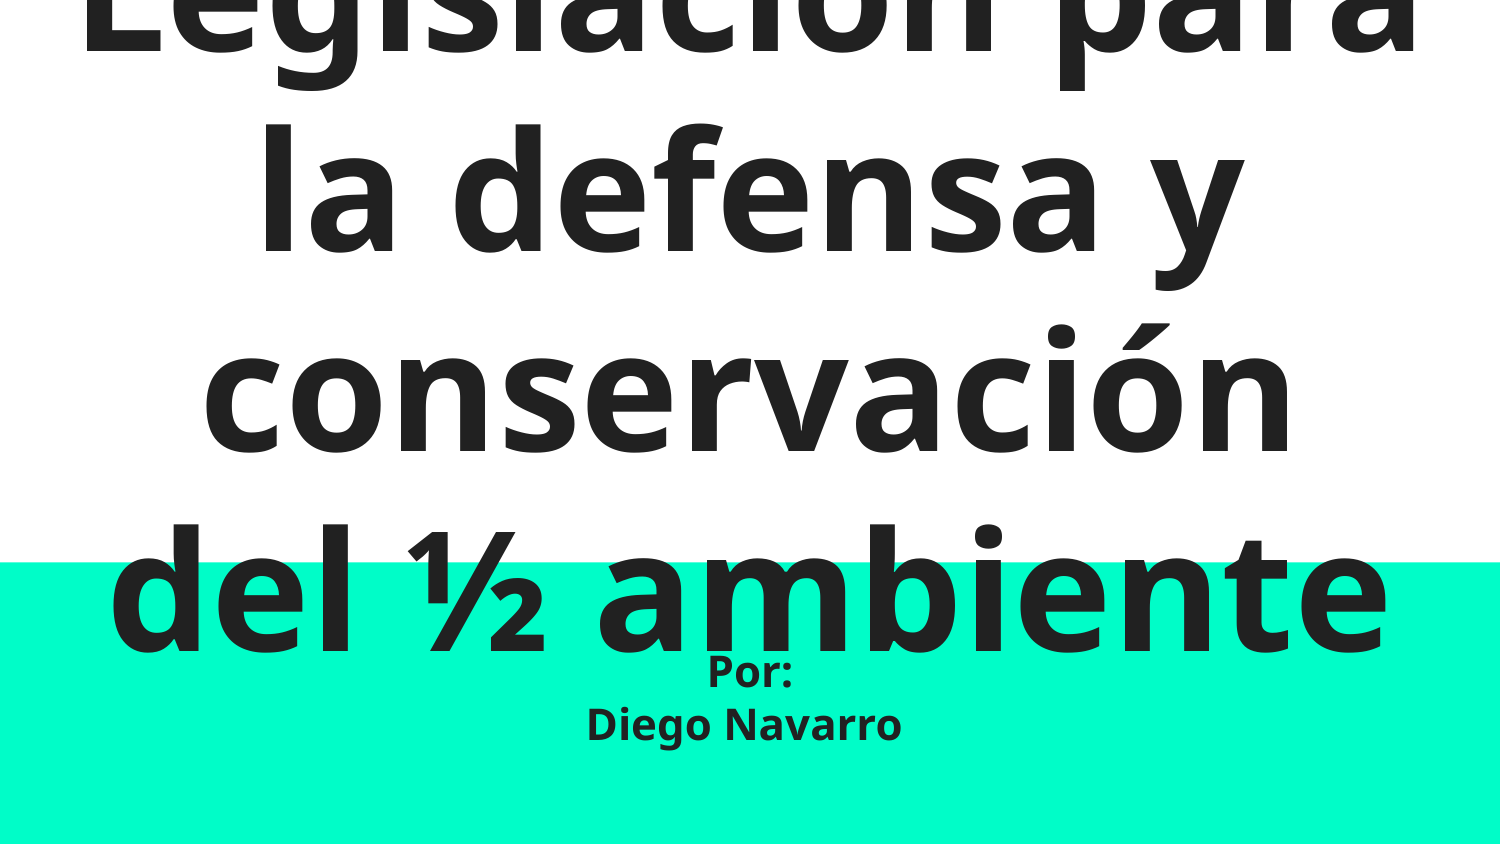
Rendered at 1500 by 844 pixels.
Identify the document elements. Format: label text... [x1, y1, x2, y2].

title Legislación para la defensa y conservación del ½ ambiente [51, 64, 1449, 506]
subtitle Por: Diego Navarro [51, 638, 1449, 755]
